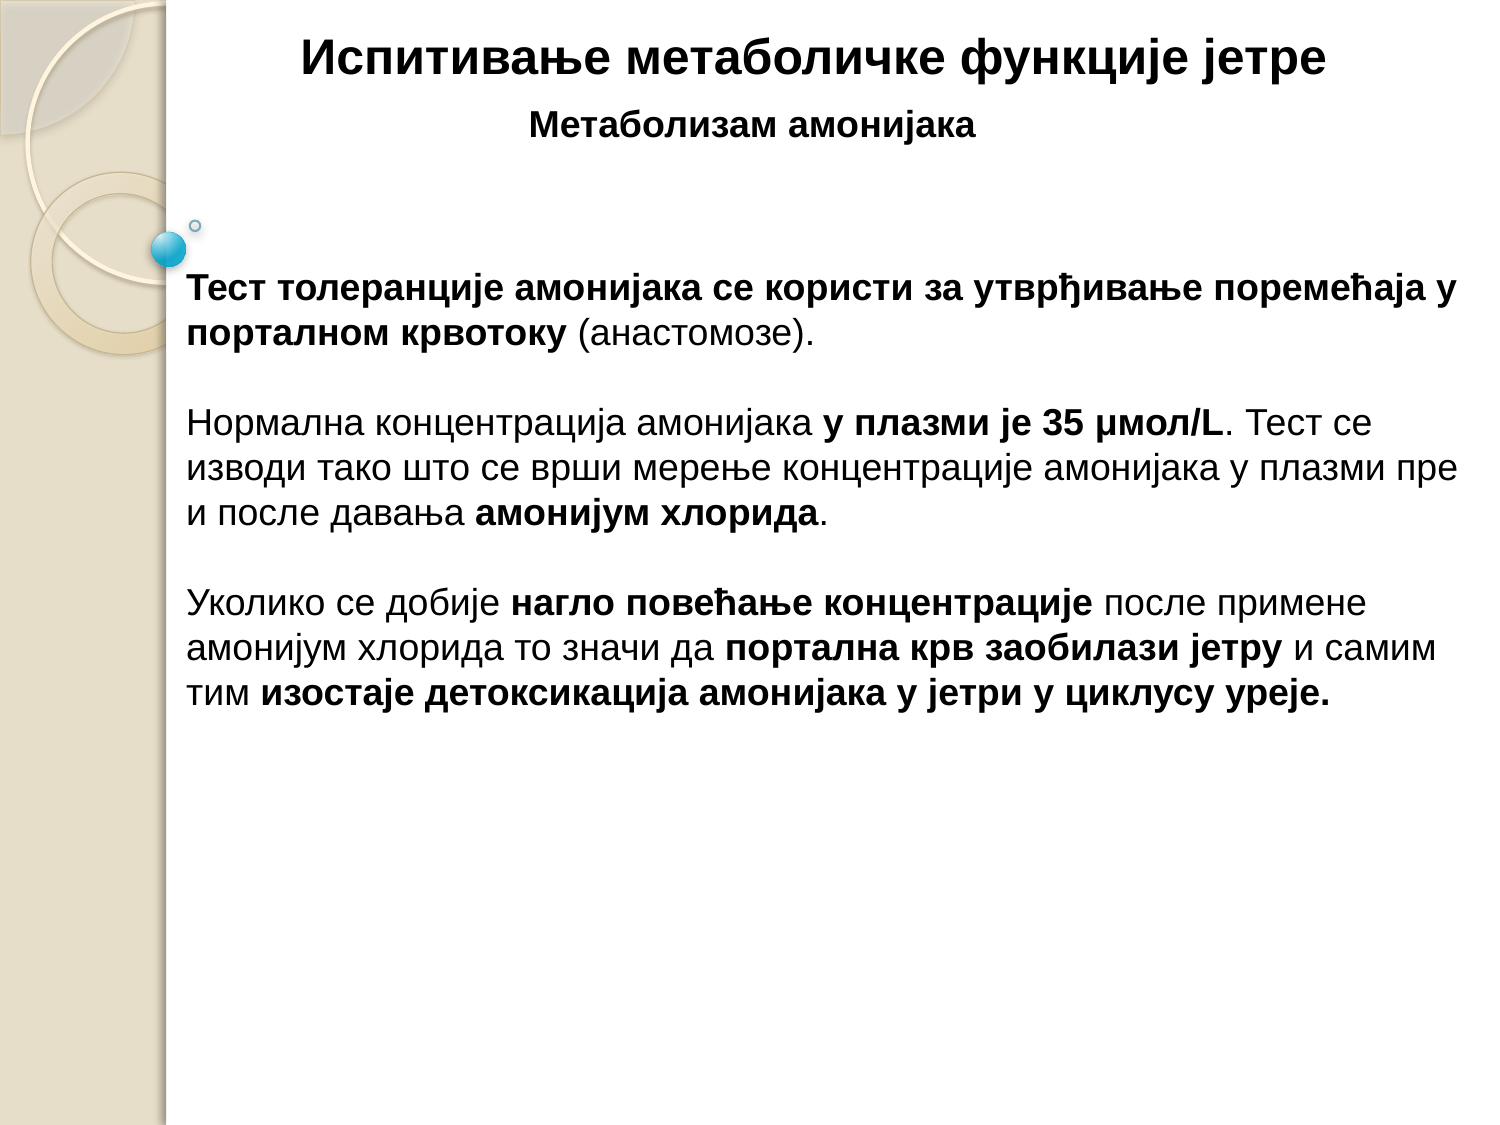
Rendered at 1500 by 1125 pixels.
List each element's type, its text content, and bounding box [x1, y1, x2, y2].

text_box Метаболизам амонијака [513, 93, 1264, 198]
text_box Испитивање метаболичке функције јетре [285, 0, 1500, 92]
text_box Тест толеранције амонијака се користи за утврђивање поремећаја у порталном крвотоку (анастомозе). Нормална концентрација амонијака у плазми је 35 μмол/L. Тест се изводи тако што се врши мерење концентрације амонијака у плазми пре и после давања амонијум хлорида. Уколико се добије нагло повећање концентрације после примене амонијум хлорида то значи да портална крв заобилази јетру и самим тим изостаје детоксикација амонијака у јетри у циклусу уреје. [171, 255, 1500, 721]
